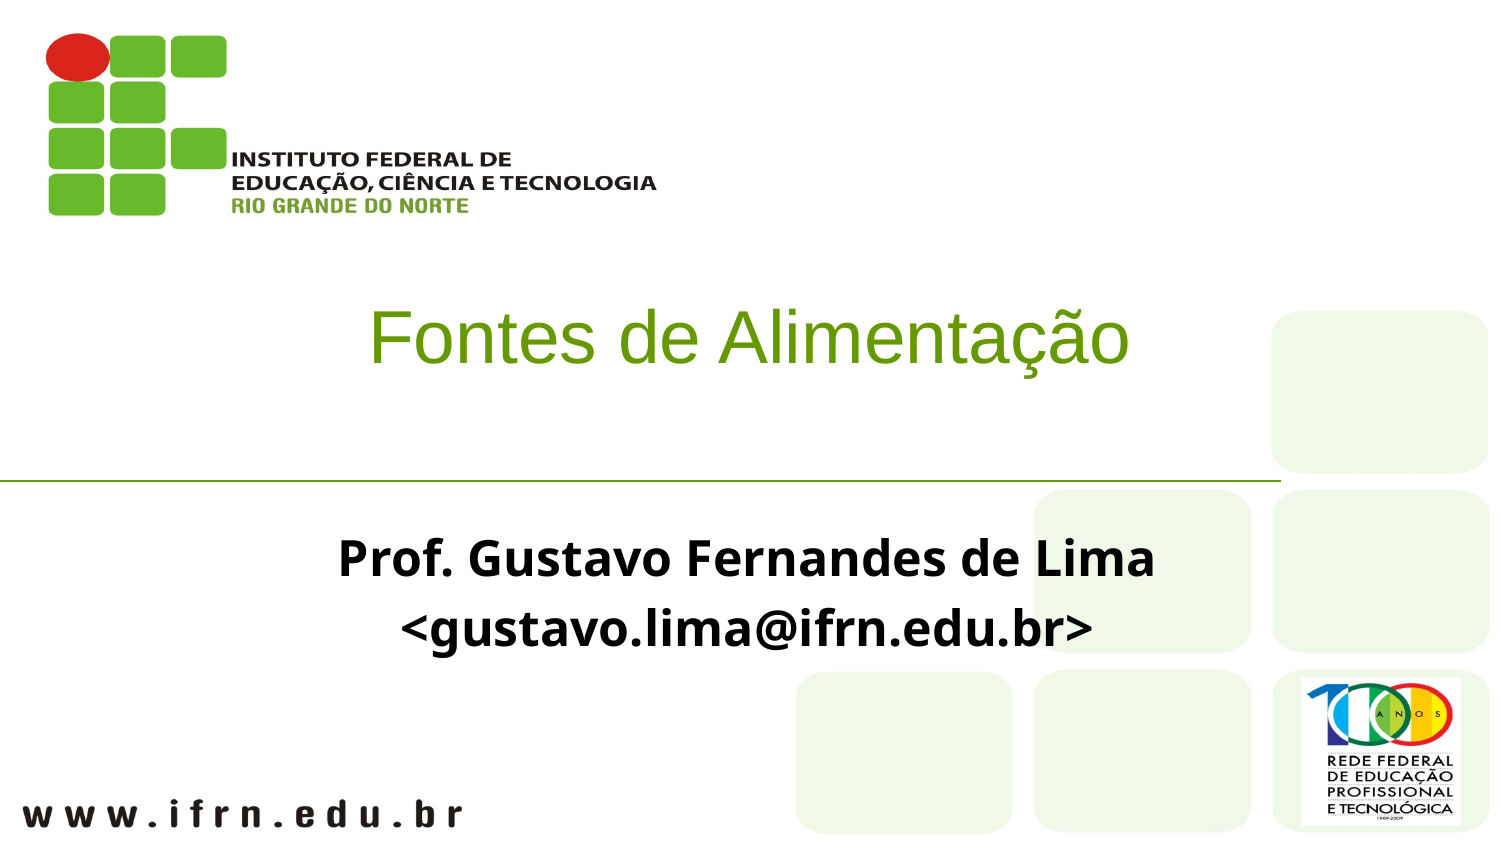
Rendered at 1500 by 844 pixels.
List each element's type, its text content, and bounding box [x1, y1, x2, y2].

picture [0, 430, 1500, 843]
subtitle Prof. Gustavo Fernandes de Lima <gustavo.lima@ifrn.edu.br> [222, 518, 1273, 651]
picture [23, 17, 678, 232]
title Fontes de Alimentação [0, 237, 1500, 430]
